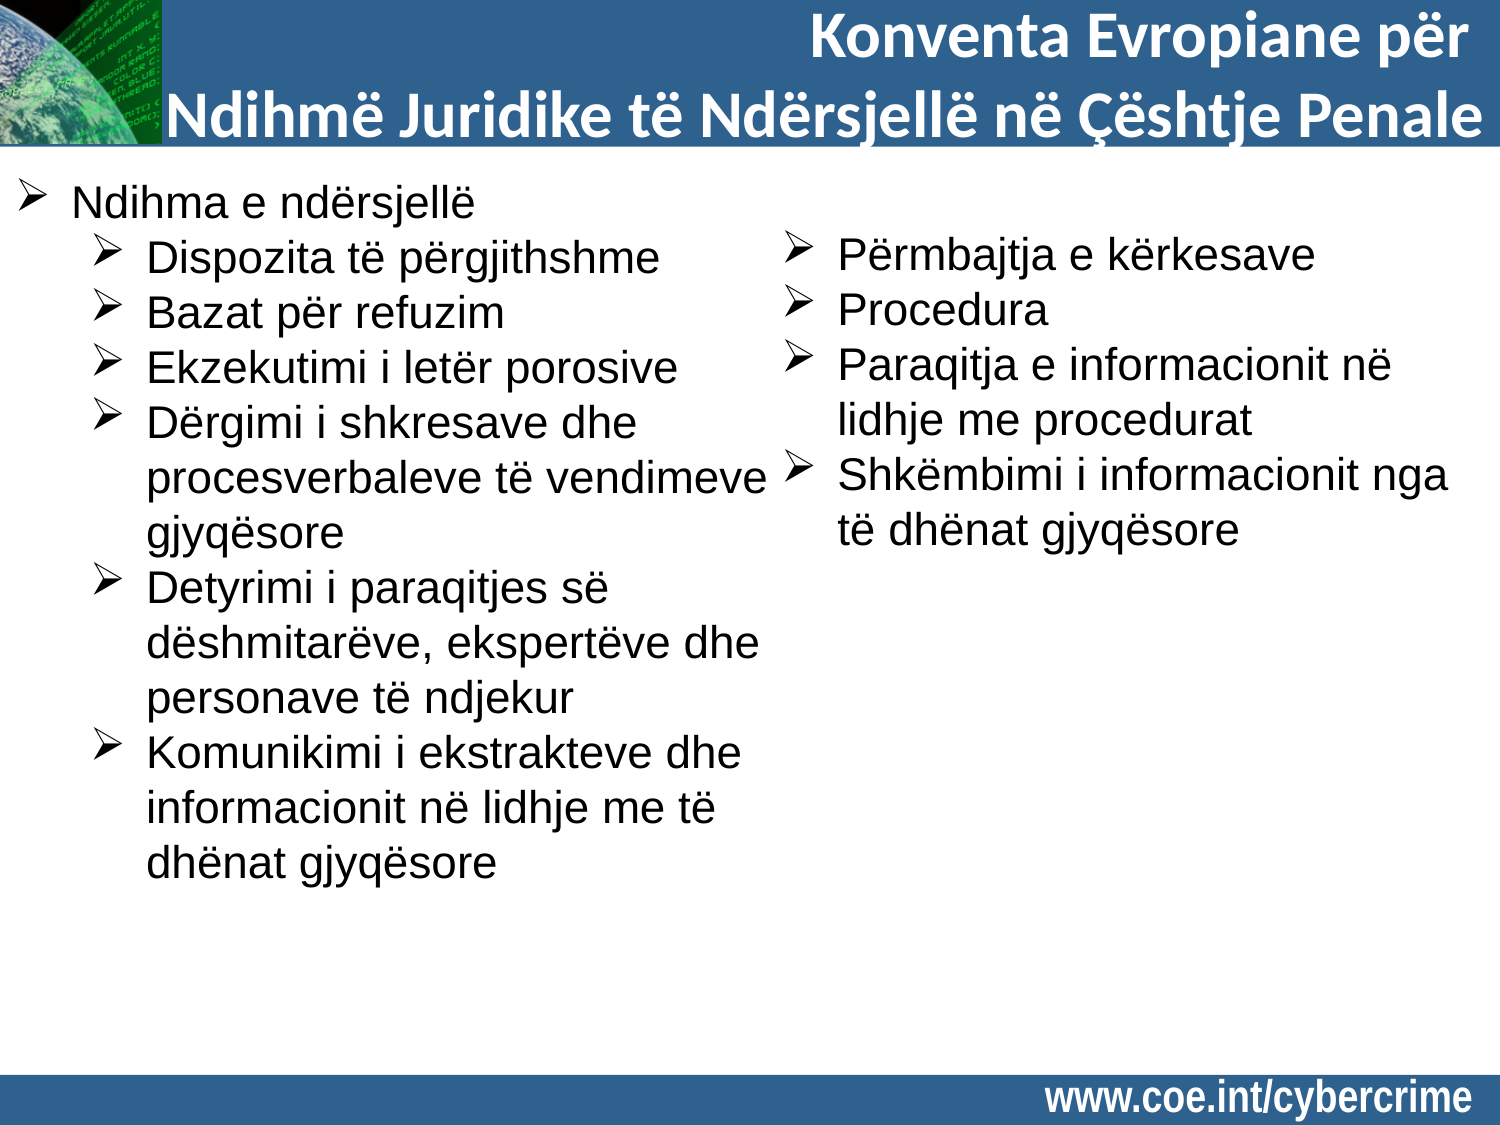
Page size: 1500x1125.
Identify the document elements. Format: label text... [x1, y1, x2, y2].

text_box [0, 1073, 1030, 1125]
text_box www.coe.int/cybercrime [1030, 1059, 1500, 1125]
text_box Përmbajtja e kërkesave Procedura Paraqitja e informacionit në lidhje me procedurat Shkëmbimi i informacionit nga të dhënat gjyqësore [691, 162, 1500, 672]
text_box Ndihma e ndërsjellë Dispozita të përgjithshme Bazat për refuzim Ekzekutimi i letër porosive Dërgimi i shkresave dhe procesverbaleve të vendimeve gjyqësore Detyrimi i paraqitjes së dëshmitarëve, ekspertëve dhe personave të ndjekur Komunikimi i ekstrakteve dhe informacionit në lidhje me të dhënat gjyqësore [0, 165, 809, 1005]
text_box Konventa Evropiane për Ndihmë Juridike të Ndërsjellë në Çështje Penale [165, 0, 1500, 149]
picture [0, 0, 162, 144]
